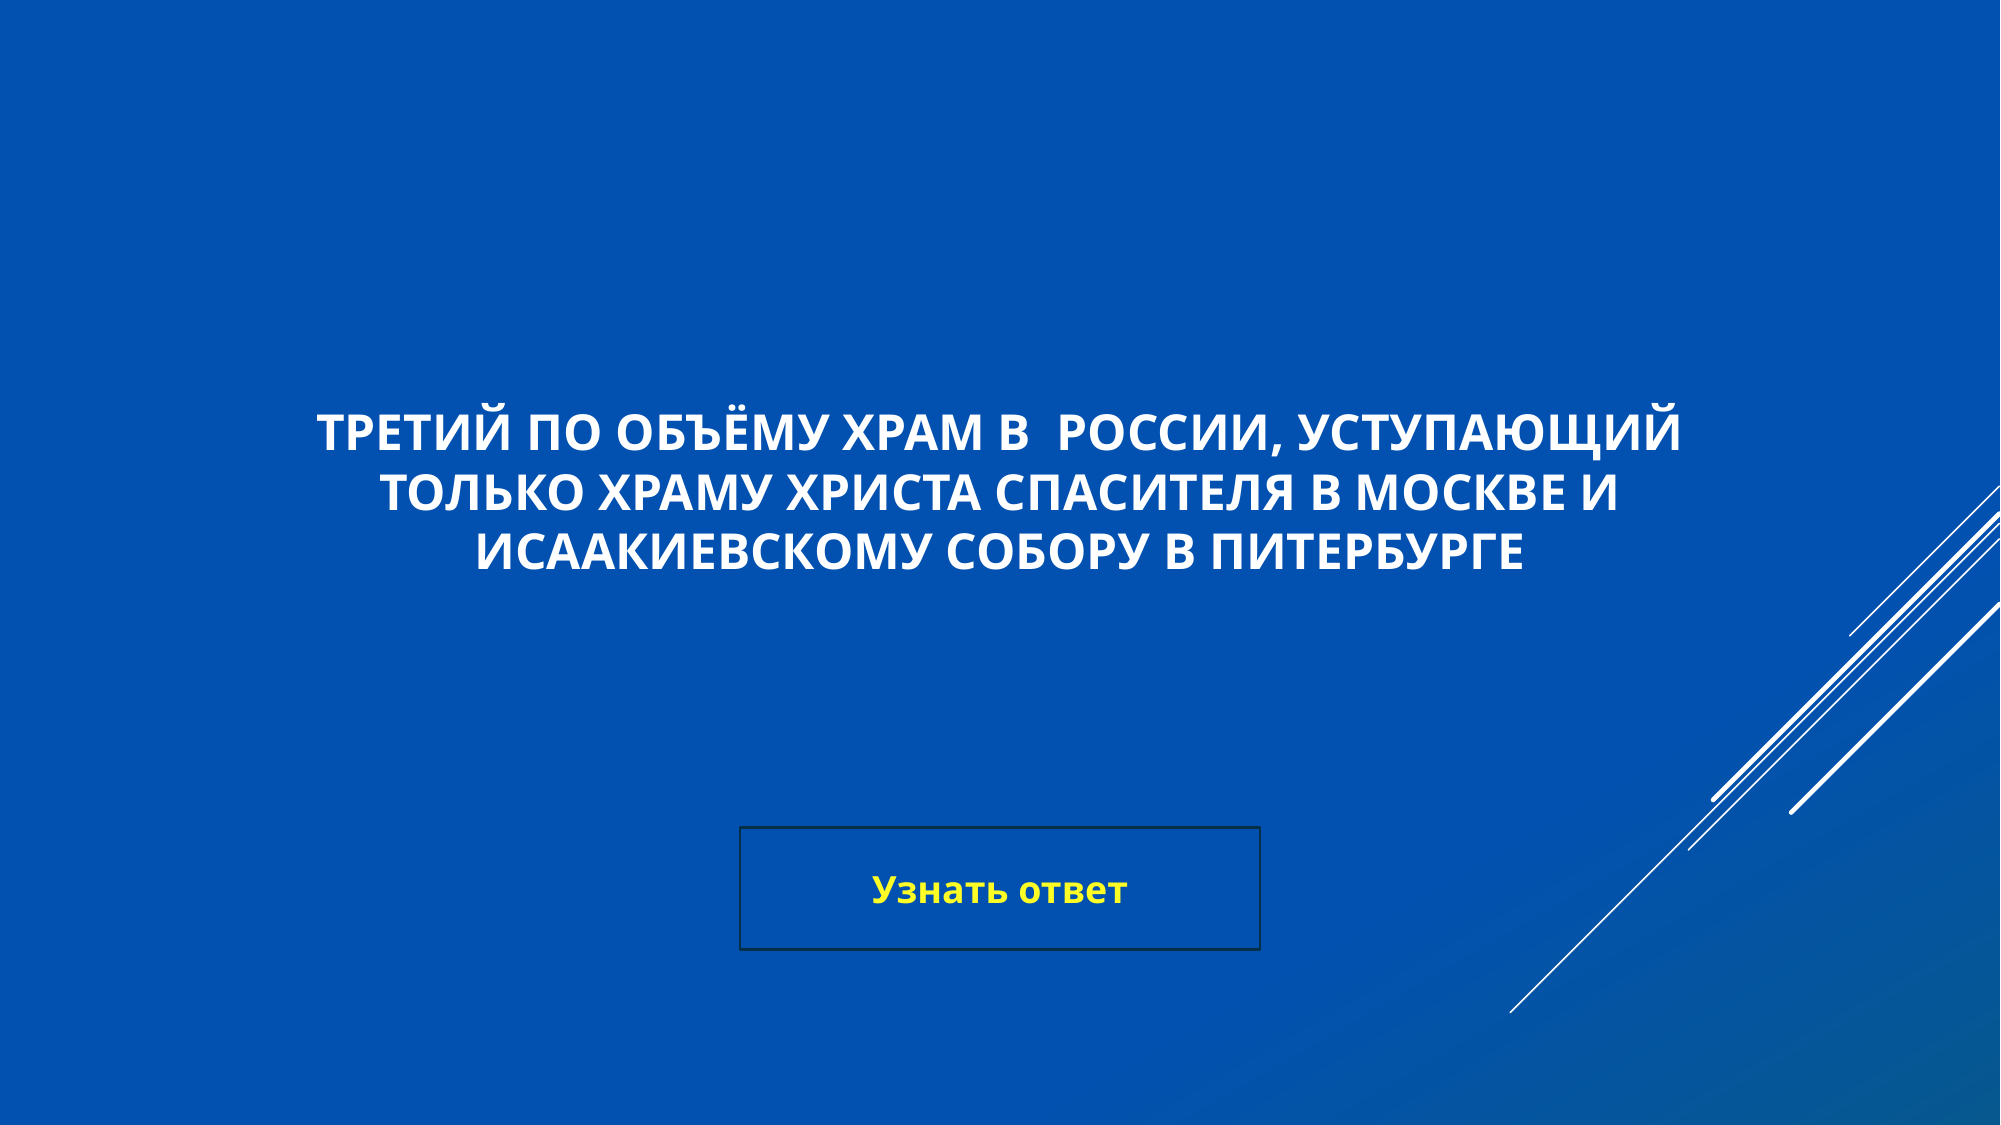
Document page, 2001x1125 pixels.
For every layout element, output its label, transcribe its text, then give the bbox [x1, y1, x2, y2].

title Третий по объёму храм в России, уступающий только храму христа спасителя в москве и исаакиевскому собору в питербурге [300, 366, 1700, 614]
